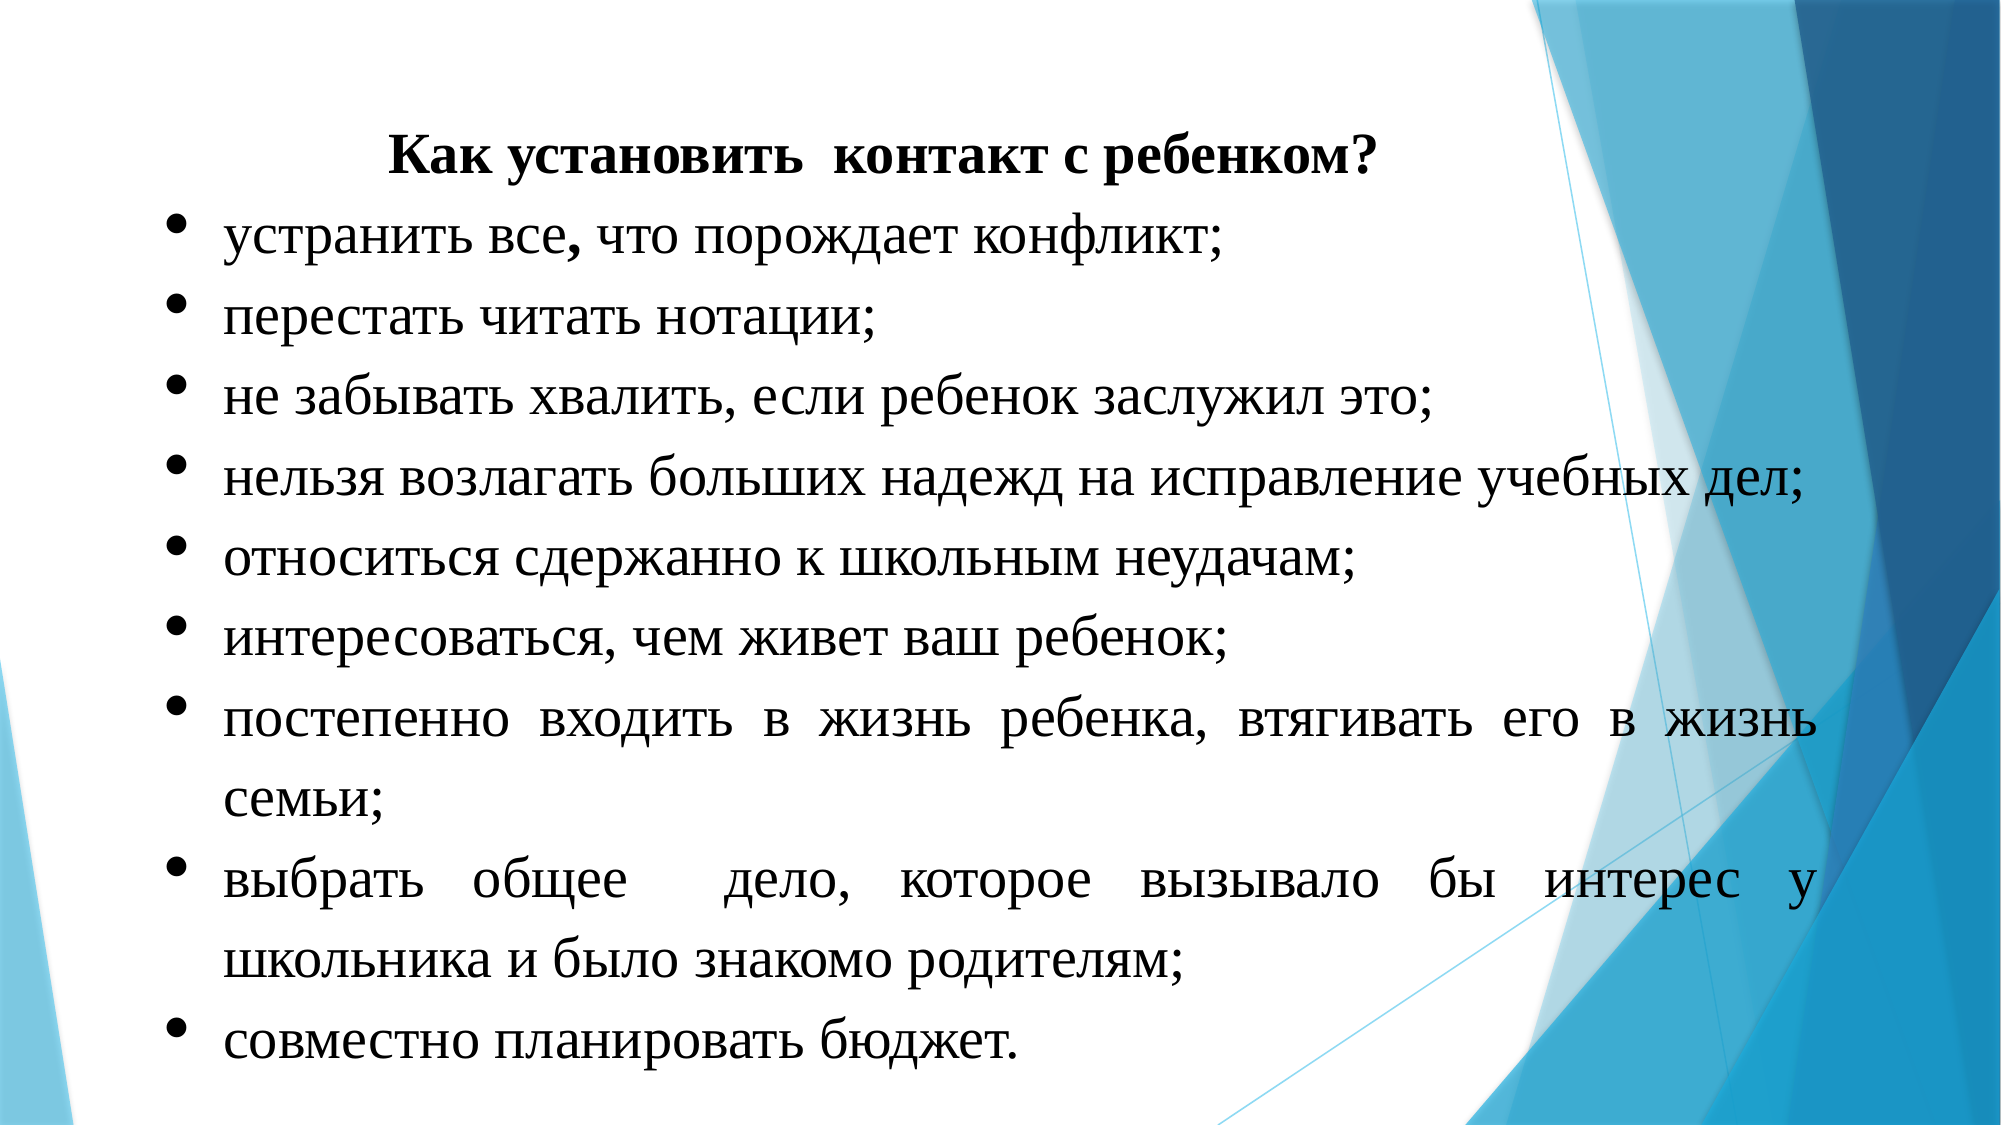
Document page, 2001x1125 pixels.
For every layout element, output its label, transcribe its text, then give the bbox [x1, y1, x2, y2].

text_box Как установить контакт с ребенком? устранить все, что порождает конфликт; перестать читать нотации; не забывать хвалить, если ребенок заслужил это; нельзя возлагать больших надежд на исправление учебных дел; относиться сдержанно к школьным неудачам; интересоваться, чем живет ваш ребенок; постепенно входить в жизнь ребенка, втягивать его в жизнь семьи; выбрать общее дело, которое вызывало бы интерес у школьника и было знакомо родителям; совместно планировать бюджет. [152, 97, 1834, 1078]
